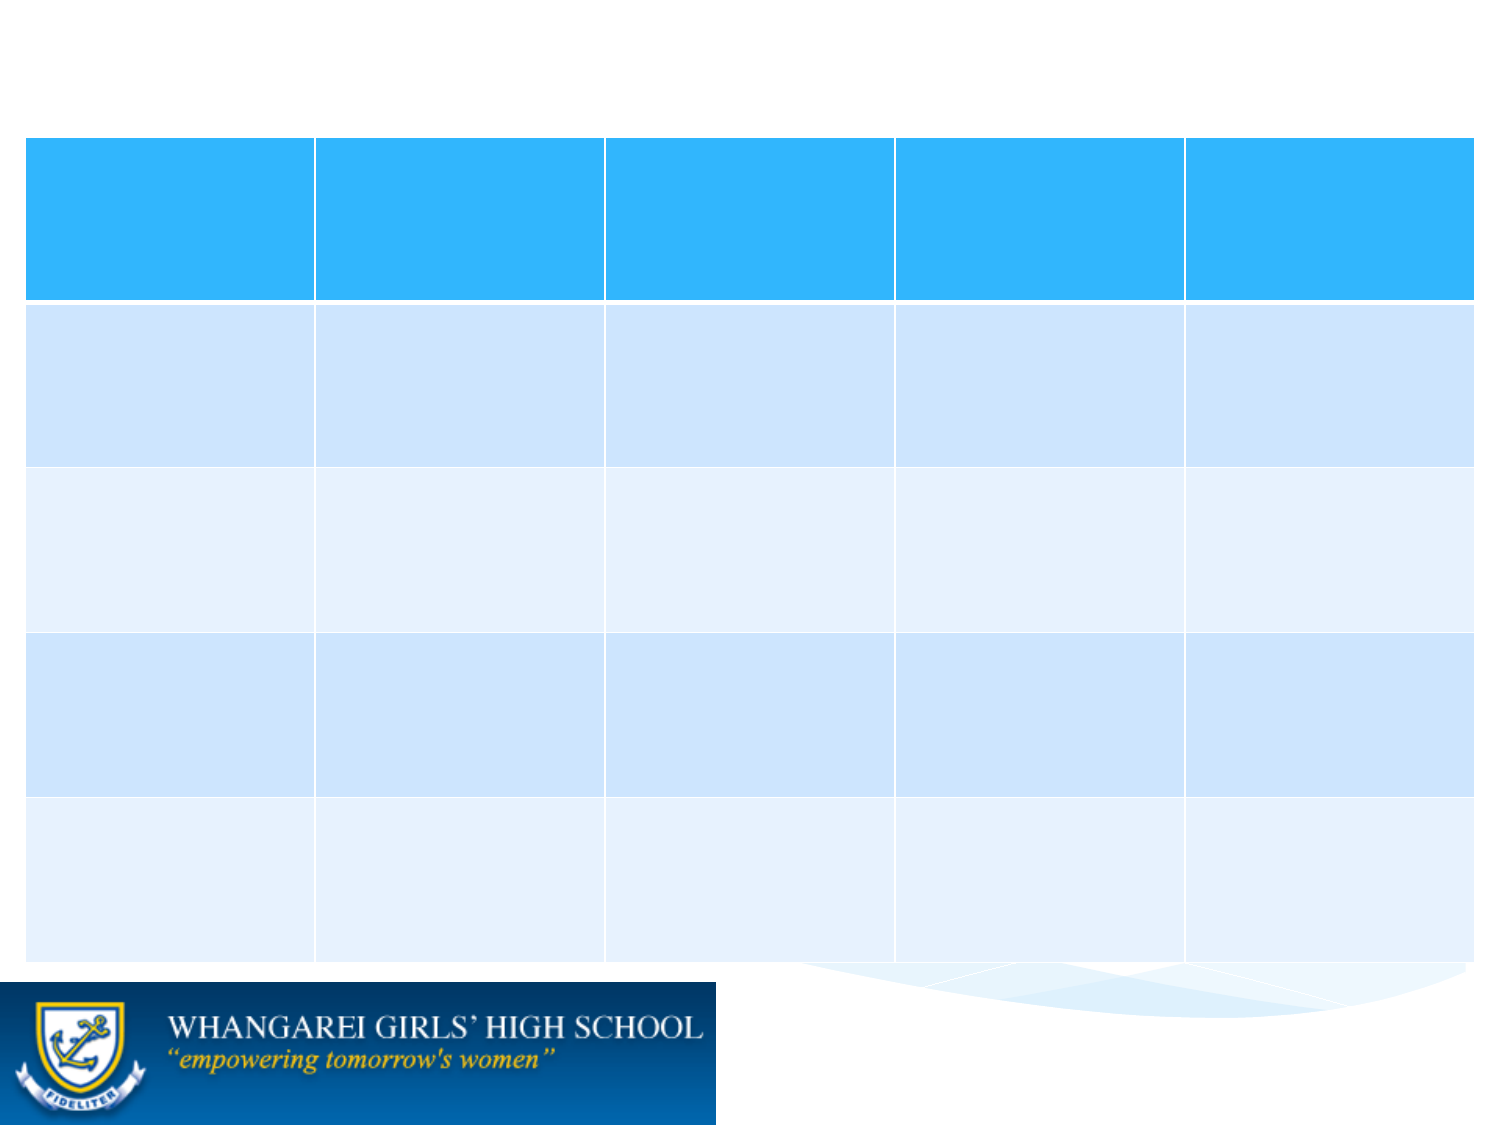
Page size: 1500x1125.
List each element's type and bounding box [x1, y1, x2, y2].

table_cell [26, 305, 314, 467]
table_cell [316, 633, 604, 797]
table_header [606, 138, 894, 300]
table_cell [1186, 468, 1474, 632]
table_cell [896, 305, 1184, 467]
table_cell [896, 633, 1184, 797]
table_header [316, 138, 604, 300]
picture [0, 982, 716, 1125]
table_cell [316, 798, 604, 962]
table_cell [316, 305, 604, 467]
table_cell [1186, 633, 1474, 797]
table_cell [316, 468, 604, 632]
table_cell [26, 798, 314, 962]
table_header [1186, 138, 1474, 300]
table_cell [26, 633, 314, 797]
table_cell [606, 633, 894, 797]
table_cell [1186, 305, 1474, 467]
table_cell [896, 798, 1184, 962]
table_cell [606, 798, 894, 962]
table_cell [1186, 798, 1474, 962]
table_header [26, 138, 314, 300]
table_cell [606, 305, 894, 467]
table_header [896, 138, 1184, 300]
table_cell [26, 468, 314, 632]
table_cell [606, 468, 894, 632]
table_cell [896, 468, 1184, 632]
